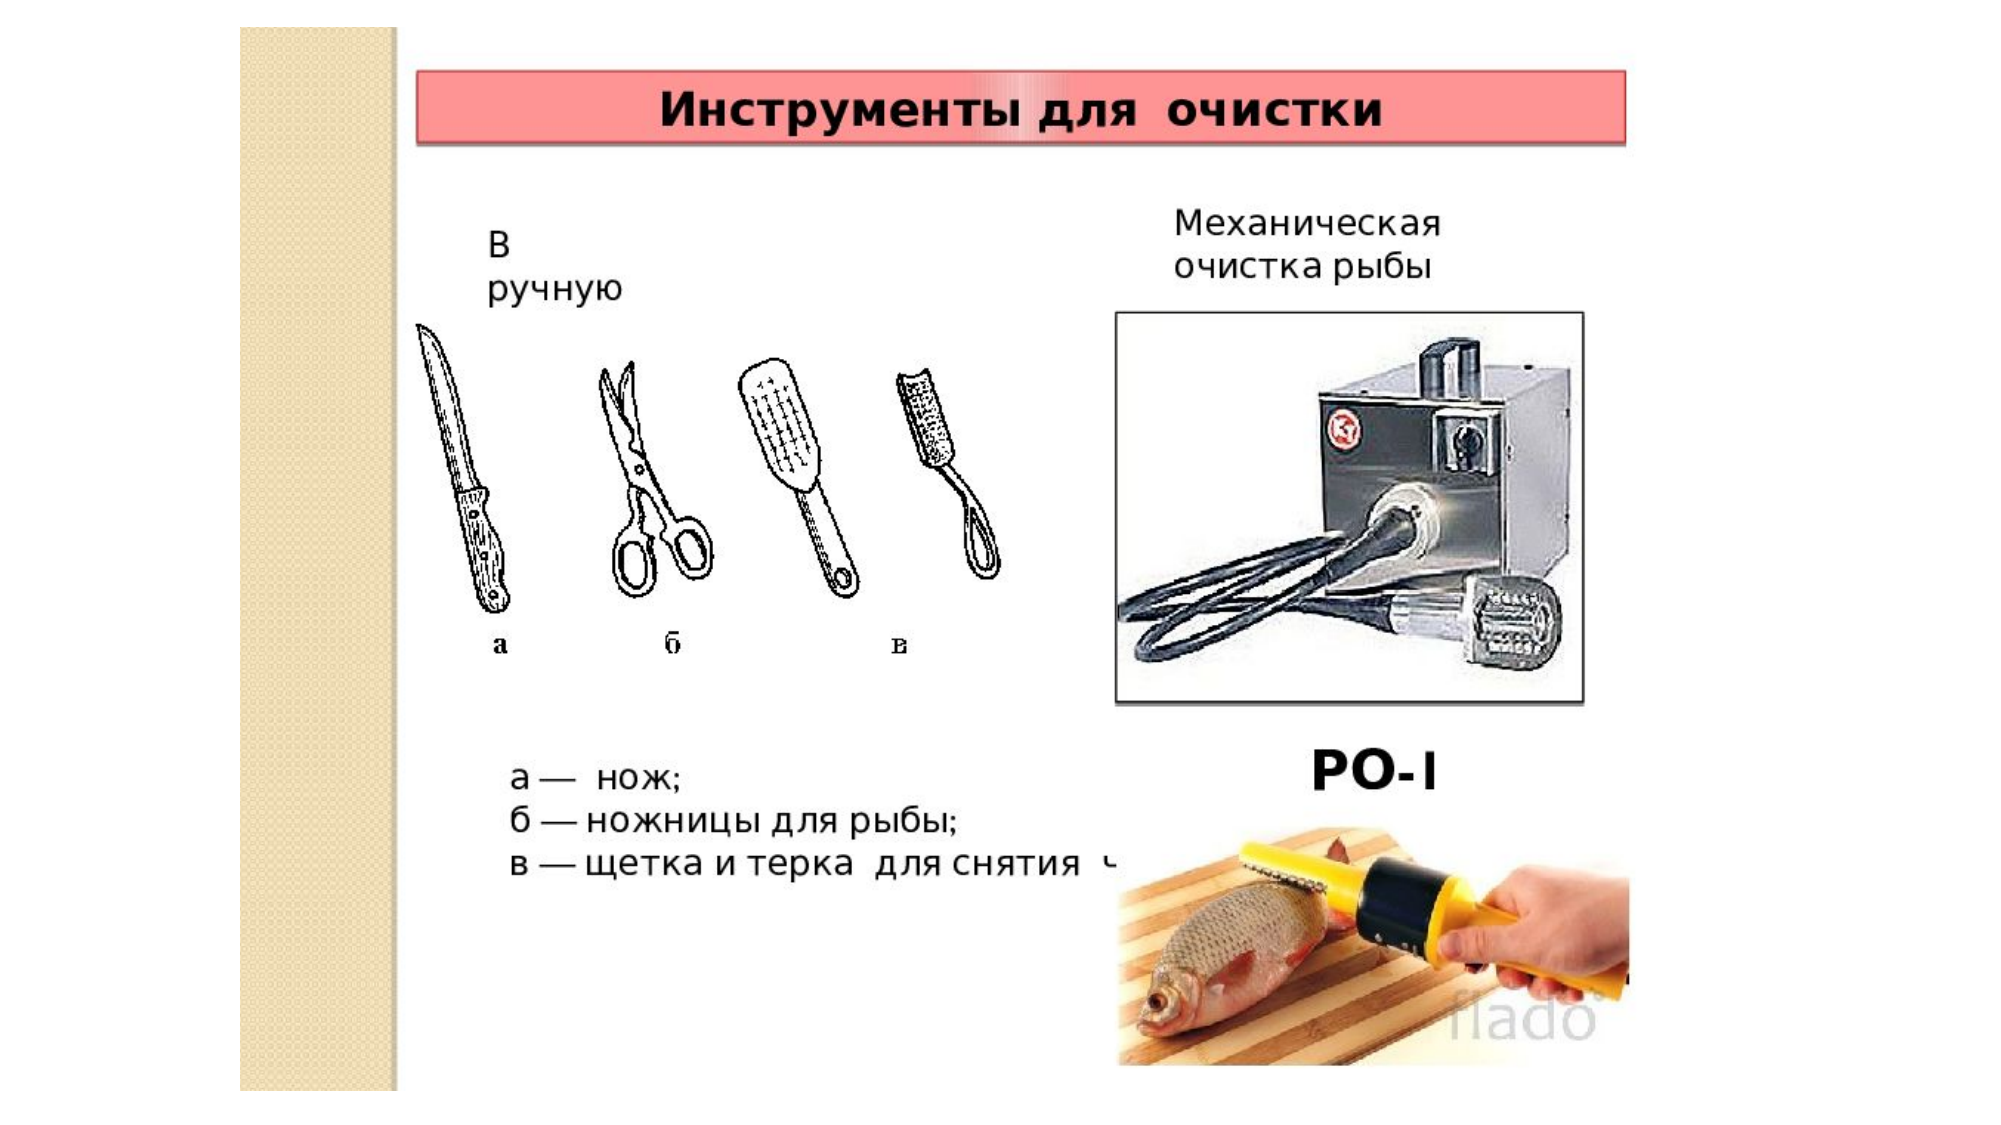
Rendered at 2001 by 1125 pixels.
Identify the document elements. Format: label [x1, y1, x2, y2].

picture [239, 27, 1659, 1091]
